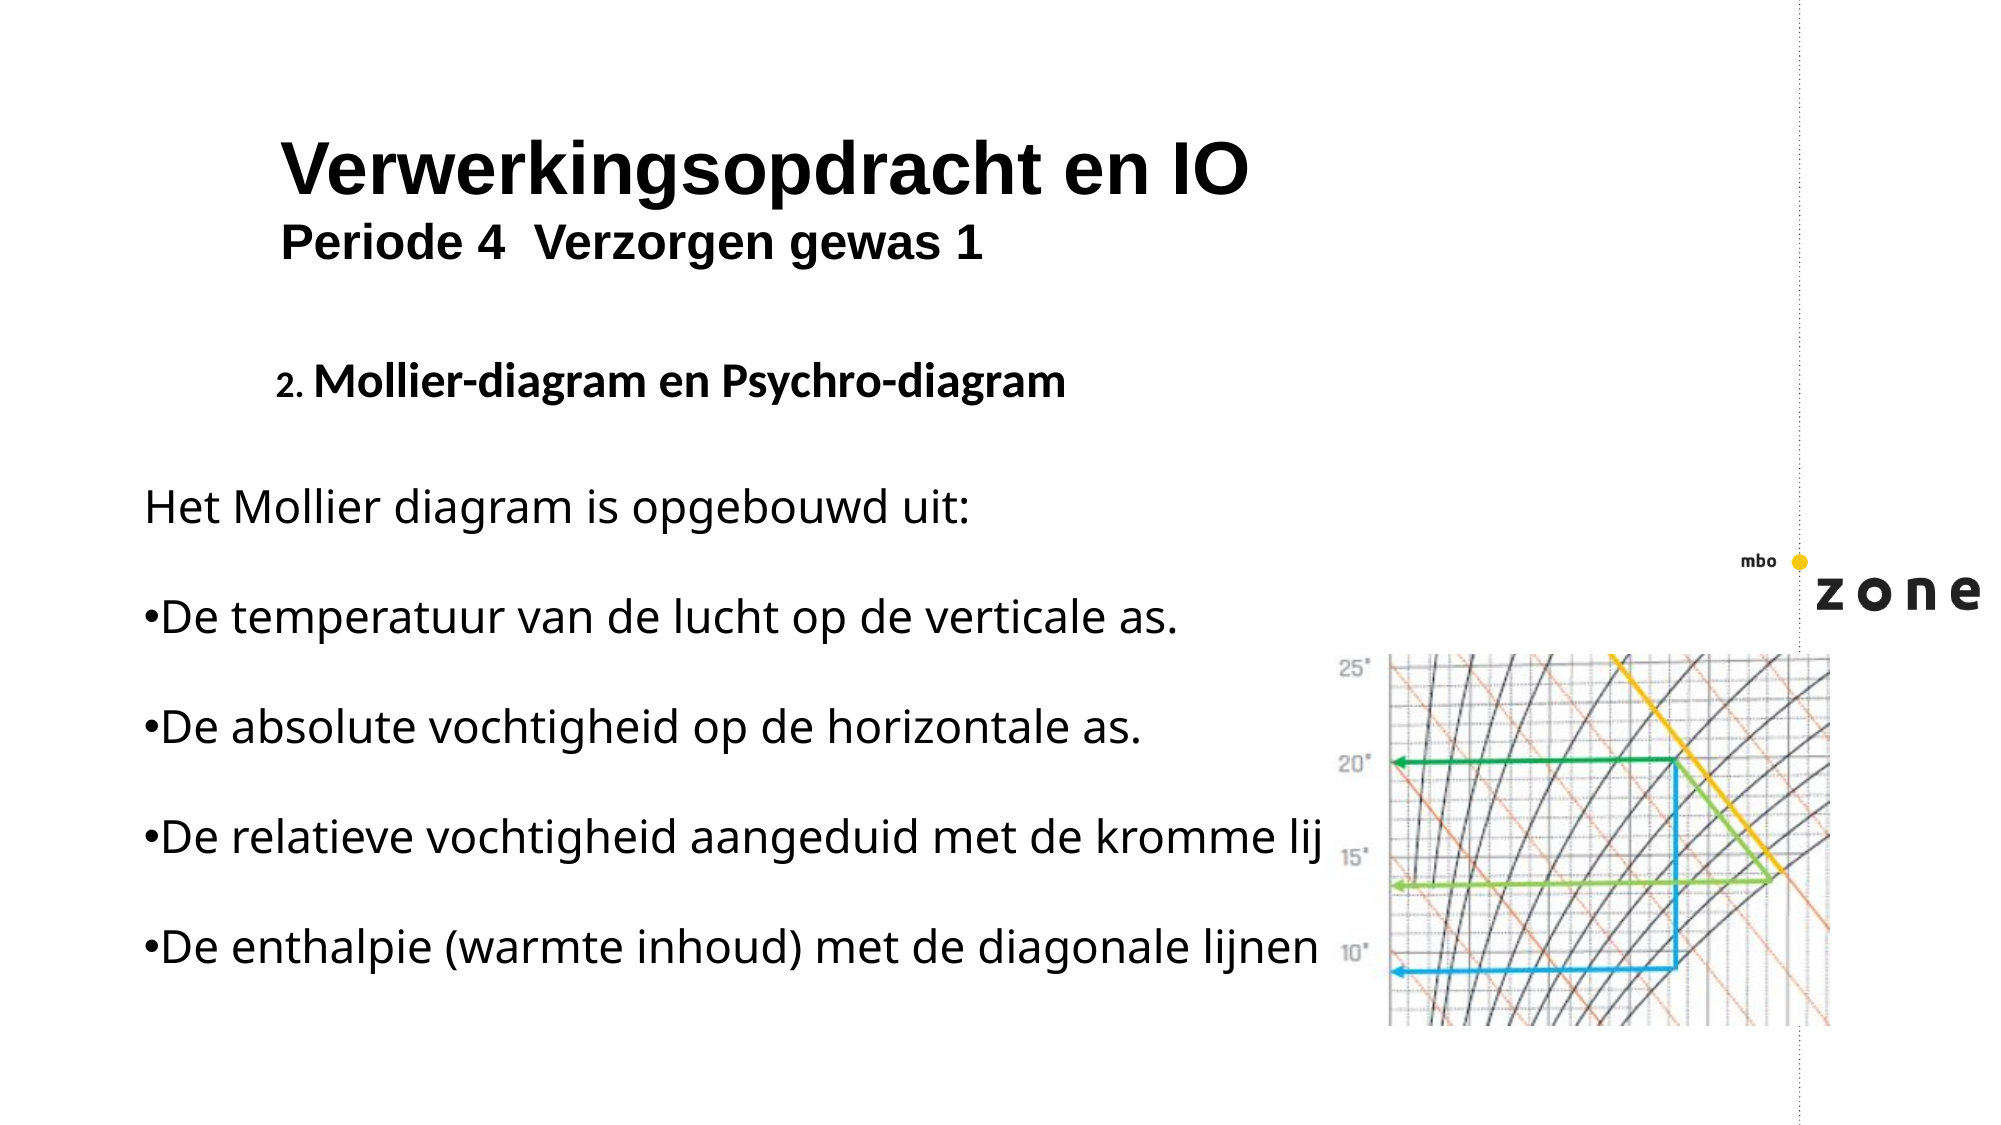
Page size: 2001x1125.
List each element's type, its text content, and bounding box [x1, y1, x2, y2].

text_box 2. Mollier-diagram en Psychro-diagram [260, 339, 1707, 475]
text_box Verwerkingsopdracht en IO Periode 4 Verzorgen gewas 1 [265, 112, 1267, 338]
picture [1322, 0, 2001, 1125]
text_box Het Mollier diagram is opgebouwd uit: De temperatuur van de lucht op de verticale as. De absolute vochtigheid op de horizontale as. De relatieve vochtigheid aangeduid met de kromme lijnen. De enthalpie (warmte inhoud) met de diagonale lijnen. [129, 470, 1446, 981]
